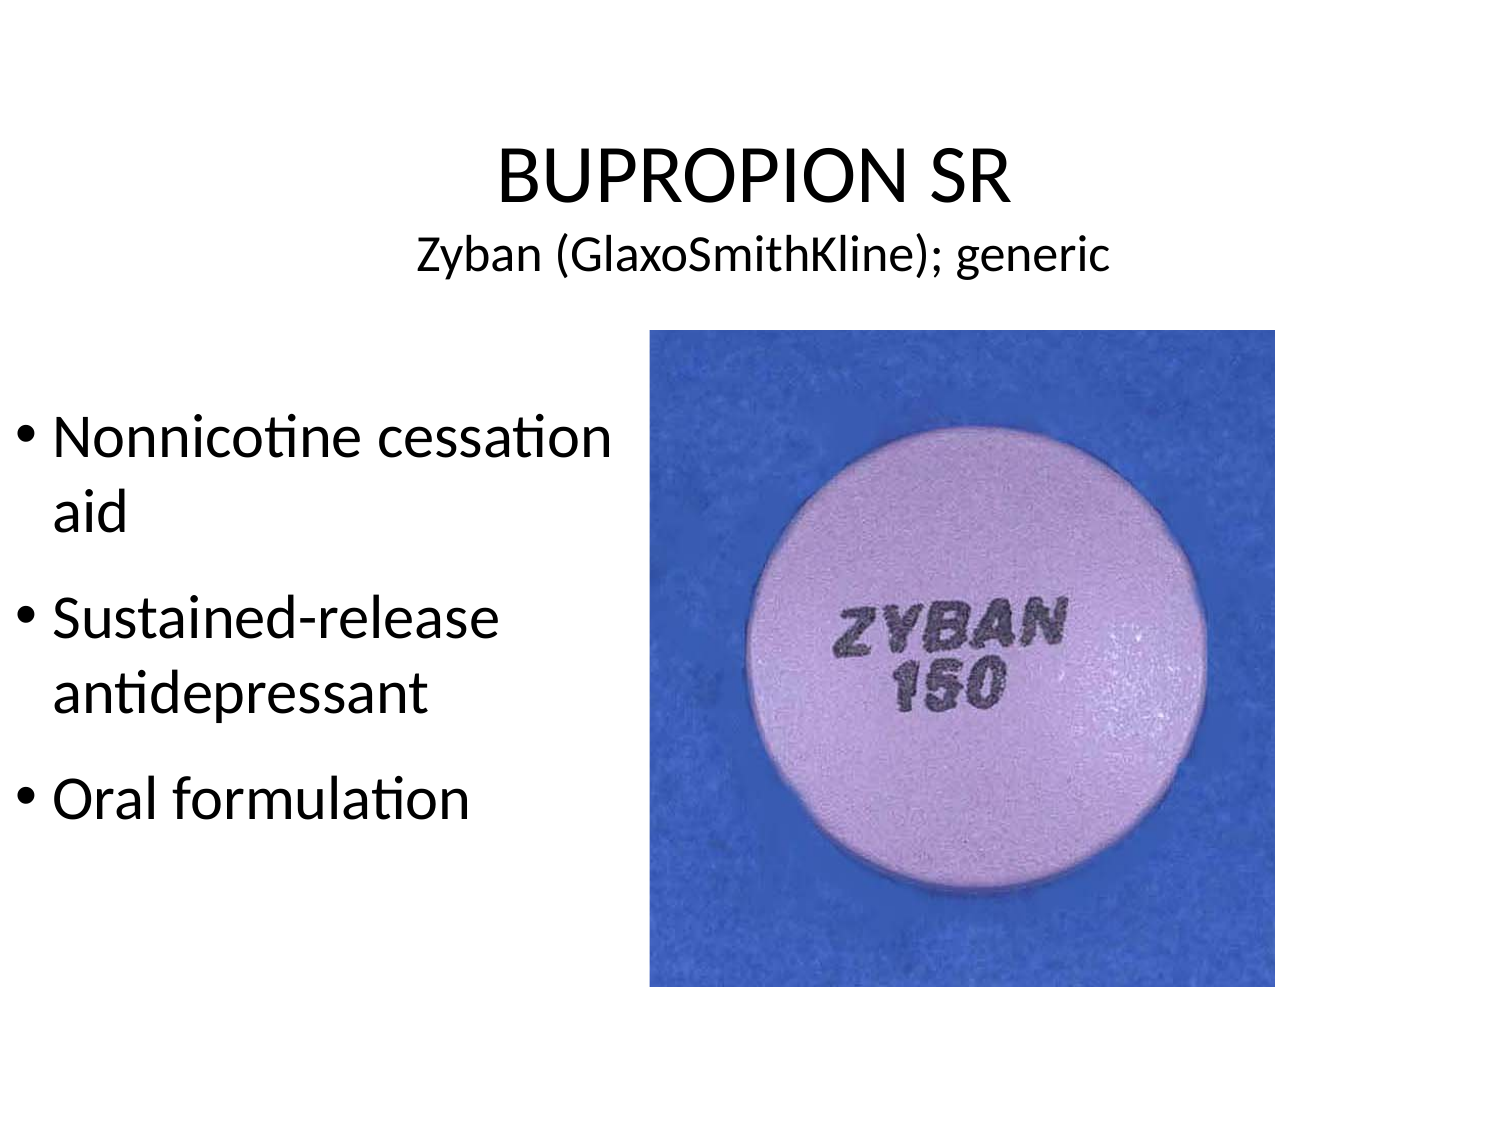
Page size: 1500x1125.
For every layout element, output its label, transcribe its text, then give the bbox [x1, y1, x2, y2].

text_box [649, 330, 1276, 987]
list Nonnicotine cessation aid Sustained-release antidepressant Oral formulation [0, 387, 638, 1044]
title BUPROPION SR Zyban (GlaxoSmithKline); generic [167, 106, 1360, 295]
